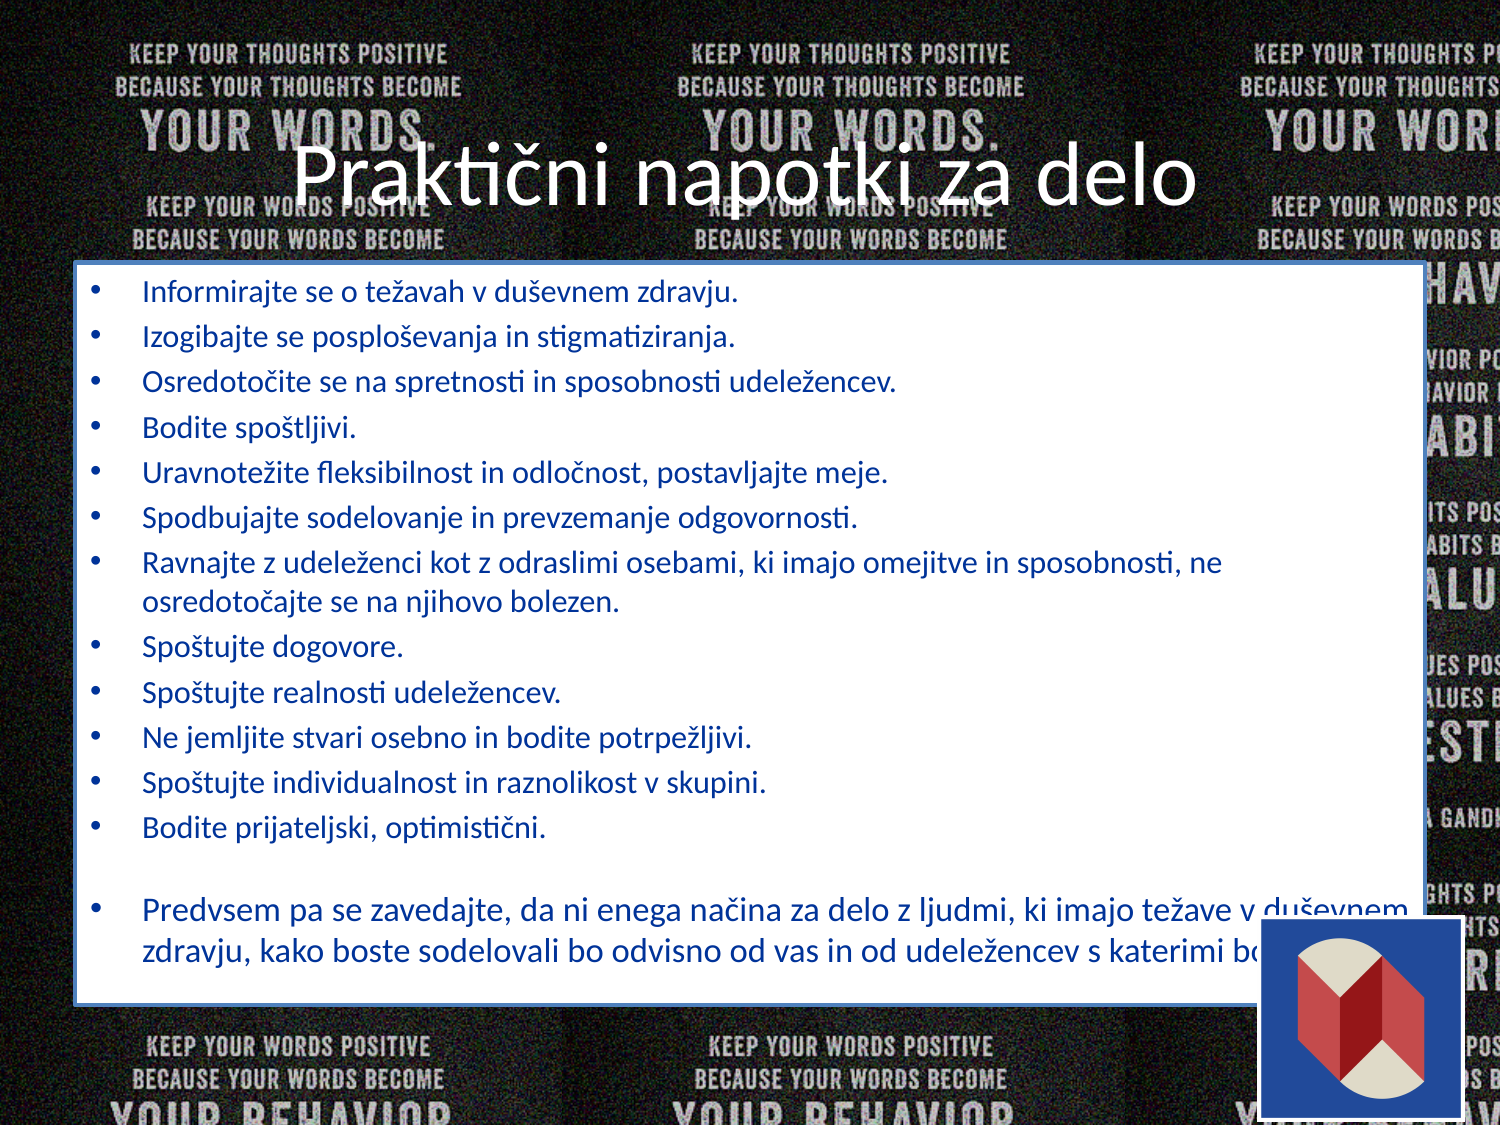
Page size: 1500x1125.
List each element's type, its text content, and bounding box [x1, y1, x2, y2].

title Praktični napotki za delo [70, 75, 1421, 263]
list Informirajte se o težavah v duševnem zdravju. Izogibajte se posploševanja in stigmatiziranja. Osredotočite se na spretnosti in sposobnosti udeležencev. Bodite spoštljivi. Uravnotežite fleksibilnost in odločnost, postavljajte meje. Spodbujajte sodelovanje in prevzemanje odgovornosti. Ravnajte z udeleženci kot z odraslimi osebami, ki imajo omejitve in sposobnosti, ne osredotočajte se na njihovo bolezen. Spoštujte dogovore. Spoštujte realnosti udeležencev. Ne jemljite stvari osebno in bodite potrpežljivi. Spoštujte individualnost in raznolikost v skupini. Bodite prijateljski, optimistični. Predvsem pa se zavedajte, da ni enega načina za delo z ljudmi, ki imajo težave v duševnem zdravju, kako boste sodelovali bo odvisno od vas in od udeležencev s katerimi boste delali! [73, 260, 1427, 1007]
picture [0, 0, 1500, 1125]
